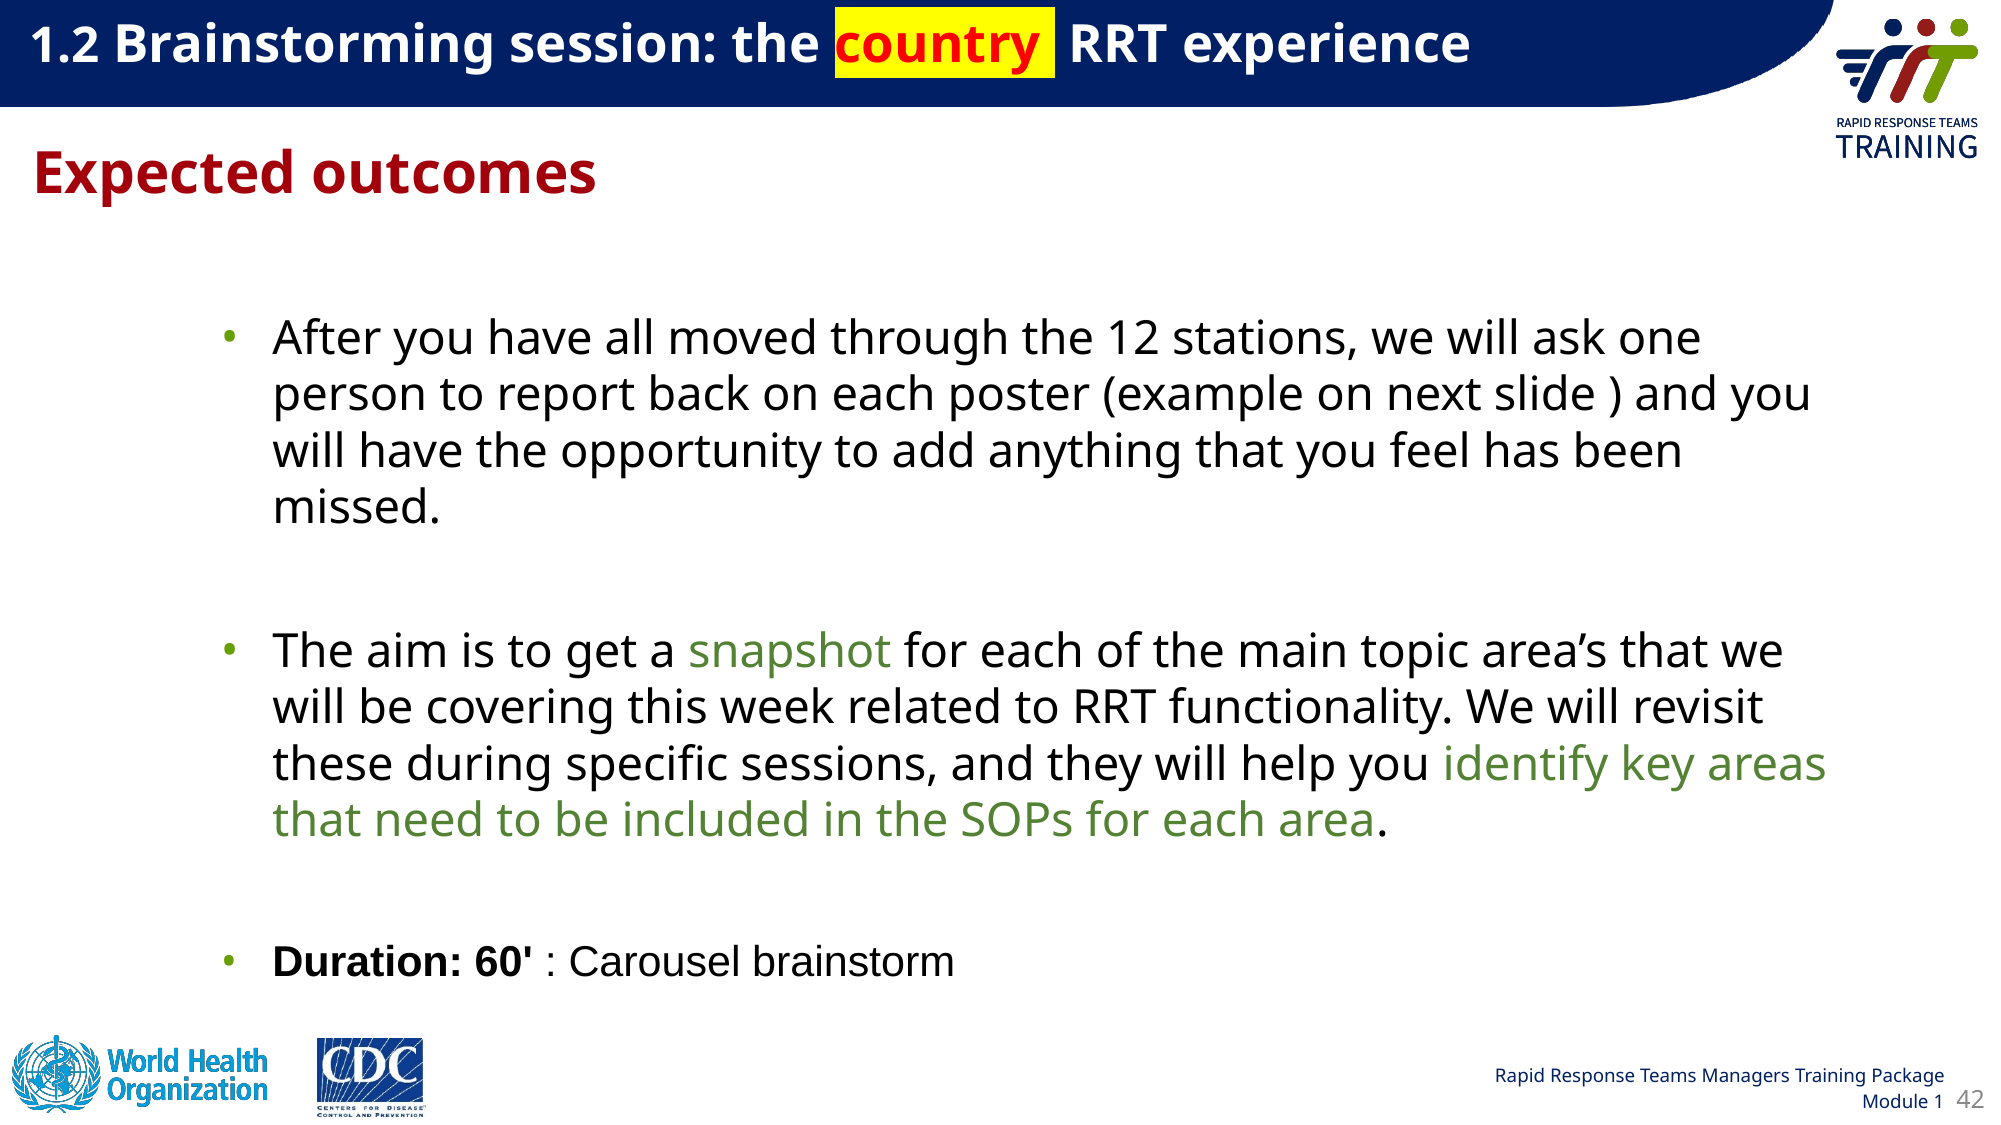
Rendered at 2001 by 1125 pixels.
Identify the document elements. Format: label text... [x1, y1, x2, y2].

text_box 42 [1557, 1075, 1993, 1121]
picture [46, 1056, 54, 1062]
picture [59, 1035, 267, 1113]
picture [40, 1062, 47, 1070]
picture [12, 1035, 54, 1068]
picture [22, 1062, 26, 1077]
list 1.2 Brainstorming session: the country RRT experience [8, 9, 1808, 117]
picture [50, 1108, 62, 1113]
picture [24, 1054, 36, 1087]
list After you have all moved through the 12 stations, we will ask one person to report back on each poster (example on next slide ) and you will have the opportunity to add anything that you feel has been missed. The aim is to get a snapshot for each of the main topic area’s that we will be covering this week related to RRT functionality. We will revisit these during specific sessions, and they will help you identify key areas that need to be included in the SOPs for each area. Duration: 60' : Carousel brainstorm [142, 233, 1857, 995]
picture [30, 1083, 37, 1091]
picture [0, 0, 1978, 167]
text_box Expected outcomes [24, 135, 1537, 238]
picture [71, 1053, 90, 1091]
picture [317, 1038, 426, 1117]
picture [12, 1083, 48, 1113]
picture [36, 1088, 78, 1105]
picture [34, 1054, 43, 1078]
